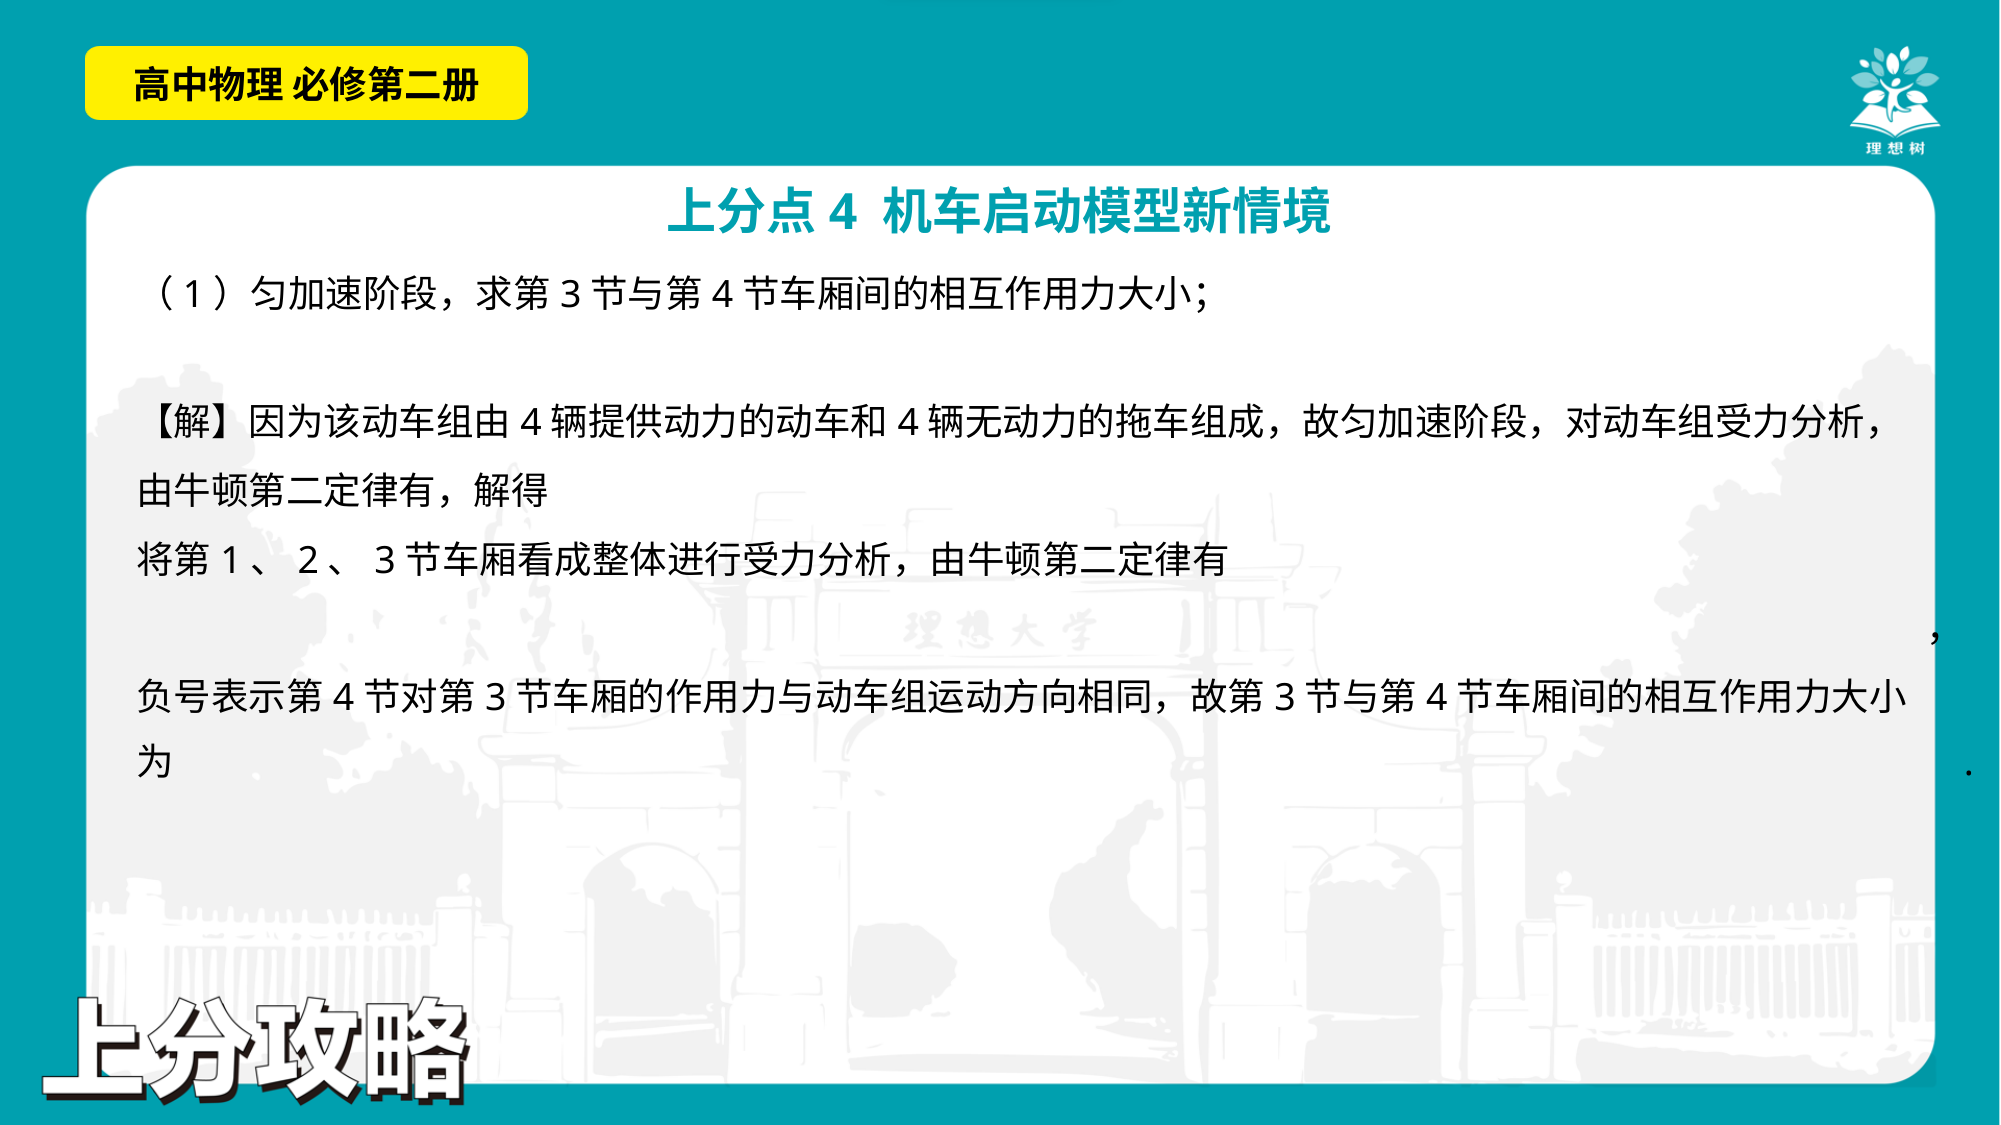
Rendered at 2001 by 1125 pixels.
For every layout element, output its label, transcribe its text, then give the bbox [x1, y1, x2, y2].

text_box （1）匀加速阶段，求第3节与第4节车厢间的相互作用力大小； [136, 248, 1865, 308]
picture [0, 0, 2000, 1125]
